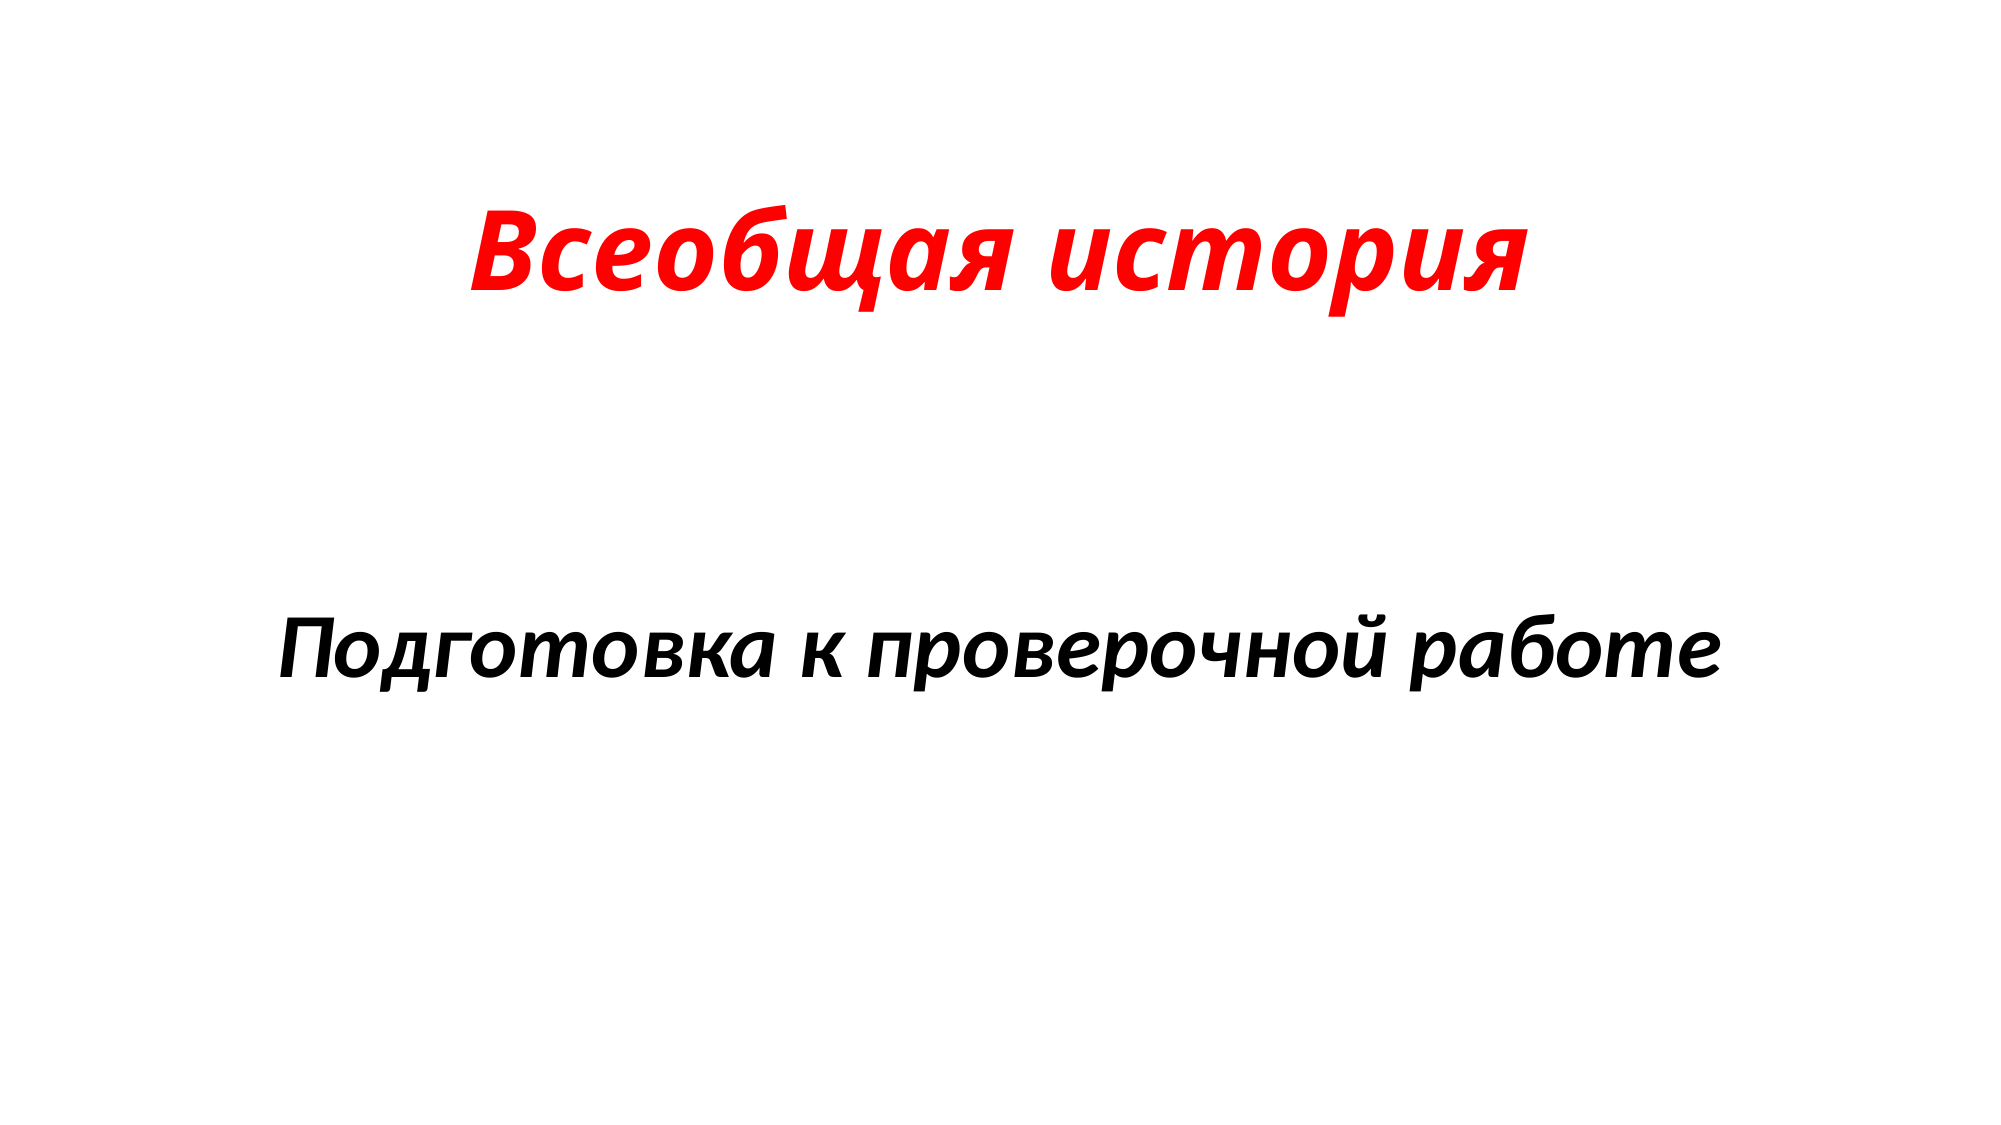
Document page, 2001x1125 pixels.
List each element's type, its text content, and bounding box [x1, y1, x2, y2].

title Всеобщая история [249, 184, 1750, 576]
subtitle Подготовка к проверочной работе [249, 590, 1750, 863]
